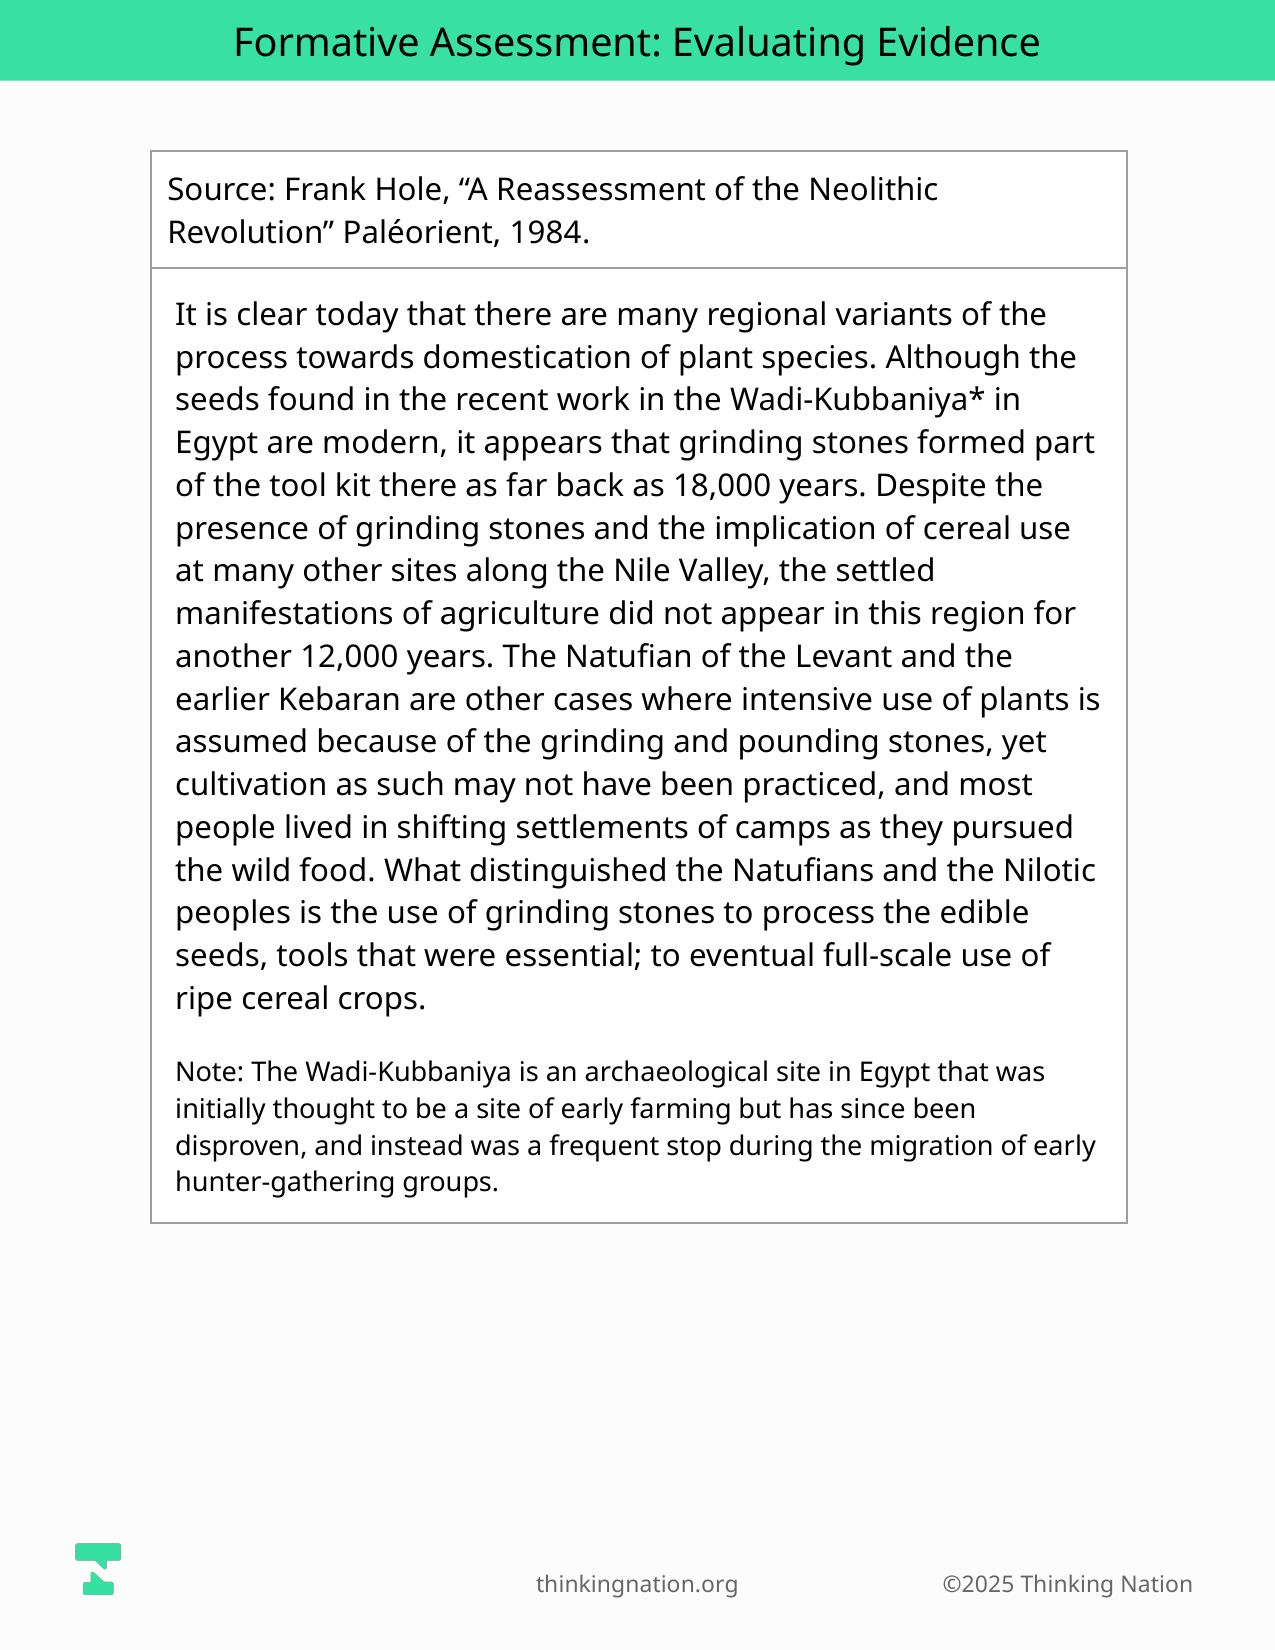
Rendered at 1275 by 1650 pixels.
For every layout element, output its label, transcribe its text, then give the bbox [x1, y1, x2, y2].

text_box Formative Assessment: Evaluating Evidence [0, 0, 1275, 81]
text_box ©2025 Thinking Nation [907, 1553, 1210, 1605]
table_cell It is clear today that there are many regional variants of the process towards domestication of plant species. Although the seeds found in the recent work in the Wadi-Kubbaniya* in Egypt are modern, it appears that grinding stones formed part of the tool kit there as far back as 18,000 years. Despite the presence of grinding stones and the implication of cereal use at many other sites along the Nile Valley, the settled manifestations of agriculture did not appear in this region for another 12,000 years. The Natufian of the Levant and the earlier Kebaran are other cases where intensive use of plants is assumed because of the grinding and pounding stones, yet cultivation as such may not have been practiced, and most people lived in shifting settlements of camps as they pursued the wild food. What distinguished the Natufians and the Nilotic peoples is the use of grinding stones to process the edible seeds, tools that were essential; to eventual full-scale use of ripe cereal crops. Note: The Wadi-Kubbaniya is an archaeological site in Egypt that was initially thought to be a site of early farming but has since been disproven, and instead was a frequent stop during the migration of early hunter-gathering groups. [152, 269, 1126, 1222]
table_header Source: Frank Hole, “A Reassessment of the Neolithic Revolution” Paléorient, 1984. [152, 152, 1126, 267]
picture [62, 1533, 134, 1605]
text_box thinkingnation.org [486, 1553, 789, 1605]
